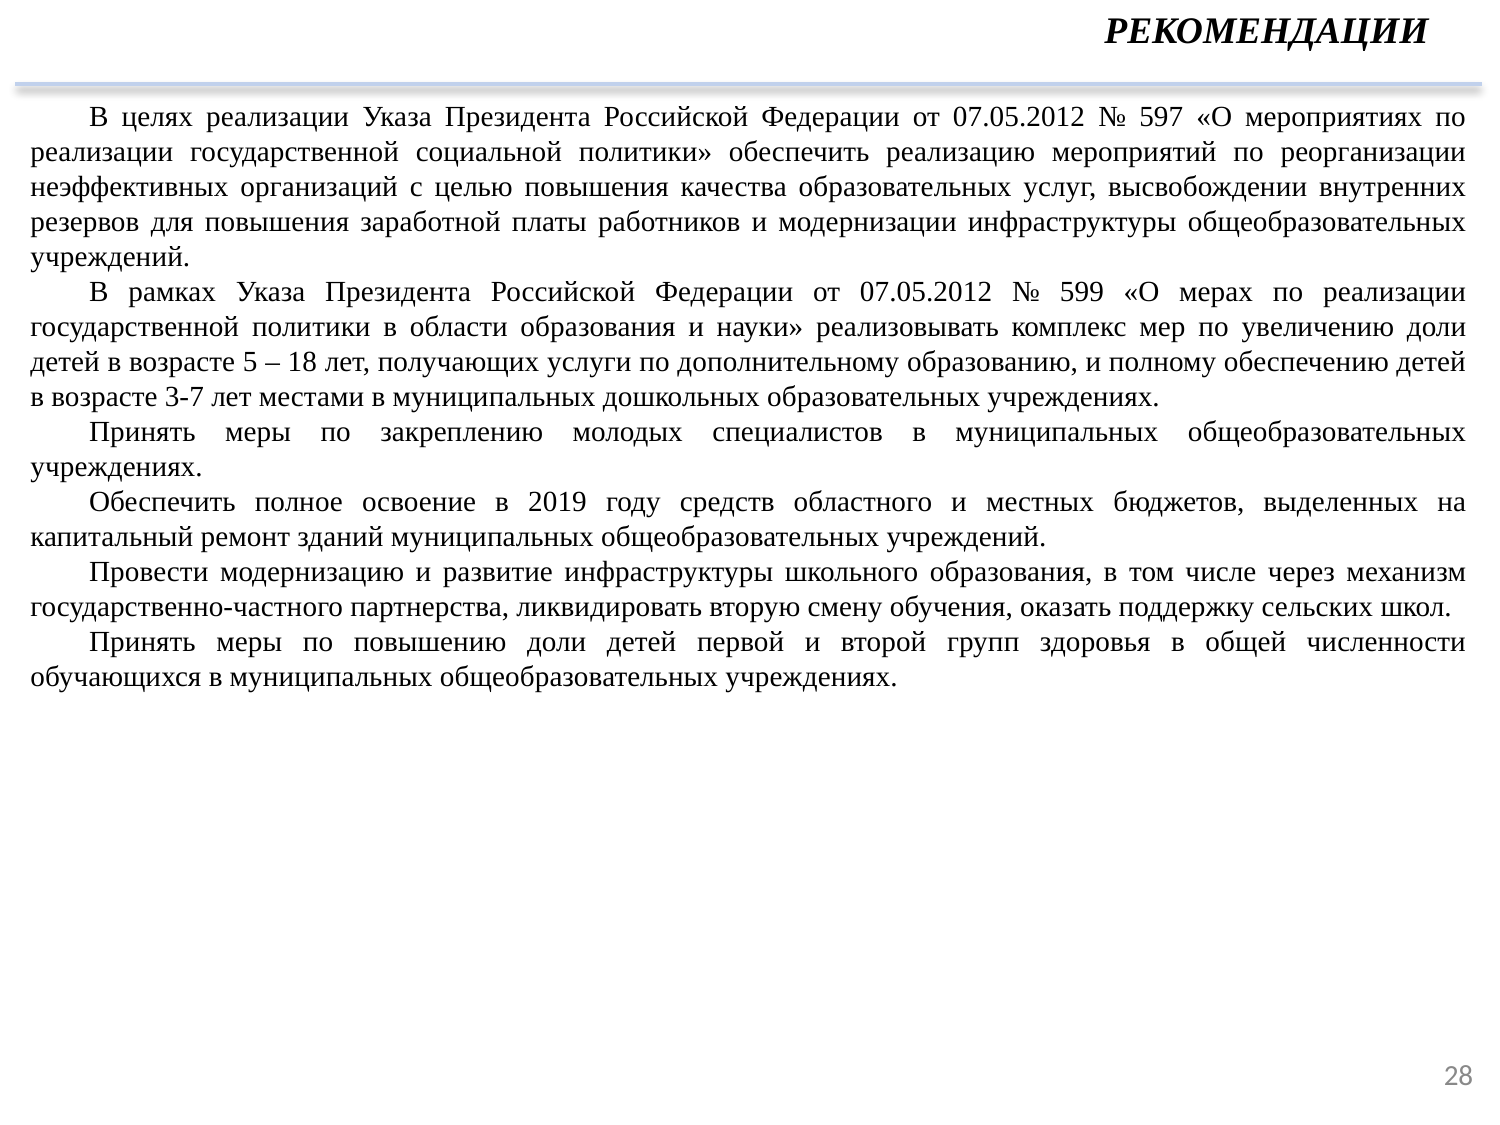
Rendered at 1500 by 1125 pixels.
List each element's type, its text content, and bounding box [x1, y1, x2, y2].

text_box РЕКОМЕНДАЦИИ [52, 0, 1444, 59]
text_box В целях реализации Указа Президента Российской Федерации от 07.05.2012 № 597 «О мероприятиях по реализации государственной социальной политики» обеспечить реализацию мероприятий по реорганизации неэффективных организаций с целью повышения качества образовательных услуг, высвобождении внутренних резервов для повышения заработной платы работников и модернизации инфраструктуры общеобразовательных учреждений. В рамках Указа Президента Российской Федерации от 07.05.2012 № 599 «О мерах по реализации государственной политики в области образования и науки» реализовывать комплекс мер по увеличению доли детей в возрасте 5 – 18 лет, получающих услуги по дополнительному образованию, и полному обеспечению детей в возрасте 3-7 лет местами в муниципальных дошкольных образовательных учреждениях. Принять меры по закреплению молодых специалистов в муниципальных общеобразовательных учреждениях. Обеспечить полное освоение в 2019 году средств областного и местных бюджетов, выделенных на капитальный ремонт зданий муниципальных общеобразовательных учреждений. Провести модернизацию и развитие инфраструктуры школьного образования, в том числе через механизм государственно-частного партнерства, ликвидировать вторую смену обучения, оказать поддержку сельских школ. Принять меры по повышению доли детей первой и второй групп здоровья в общей численности обучающихся в муниципальных общеобразовательных учреждениях. [15, 90, 1483, 770]
text_box 28 [1399, 1034, 1488, 1113]
